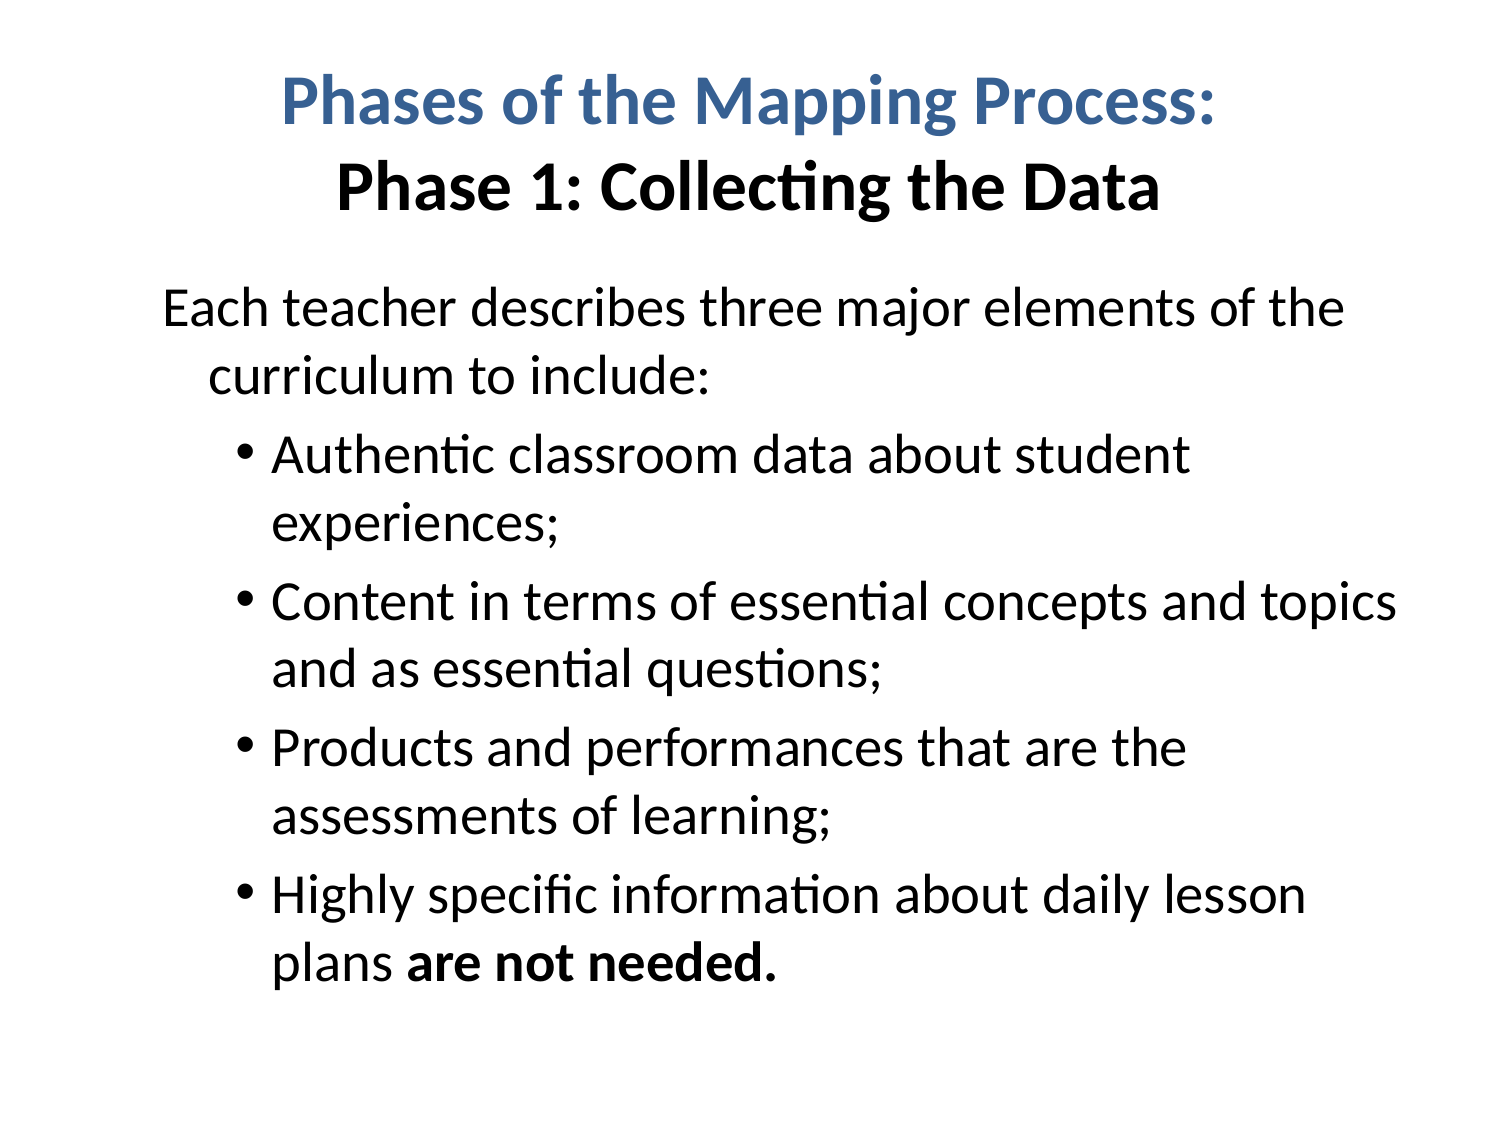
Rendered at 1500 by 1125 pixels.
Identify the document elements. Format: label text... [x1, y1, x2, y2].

list Each teacher describes three major elements of the curriculum to include: Authentic classroom data about student experiences; Content in terms of essential concepts and topics and as essential questions; Products and performances that are the assessments of learning; Highly specific information about daily lesson plans are not needed. [75, 262, 1425, 1005]
title Phases of the Mapping Process: Phase 1: Collecting the Data [75, 45, 1425, 233]
